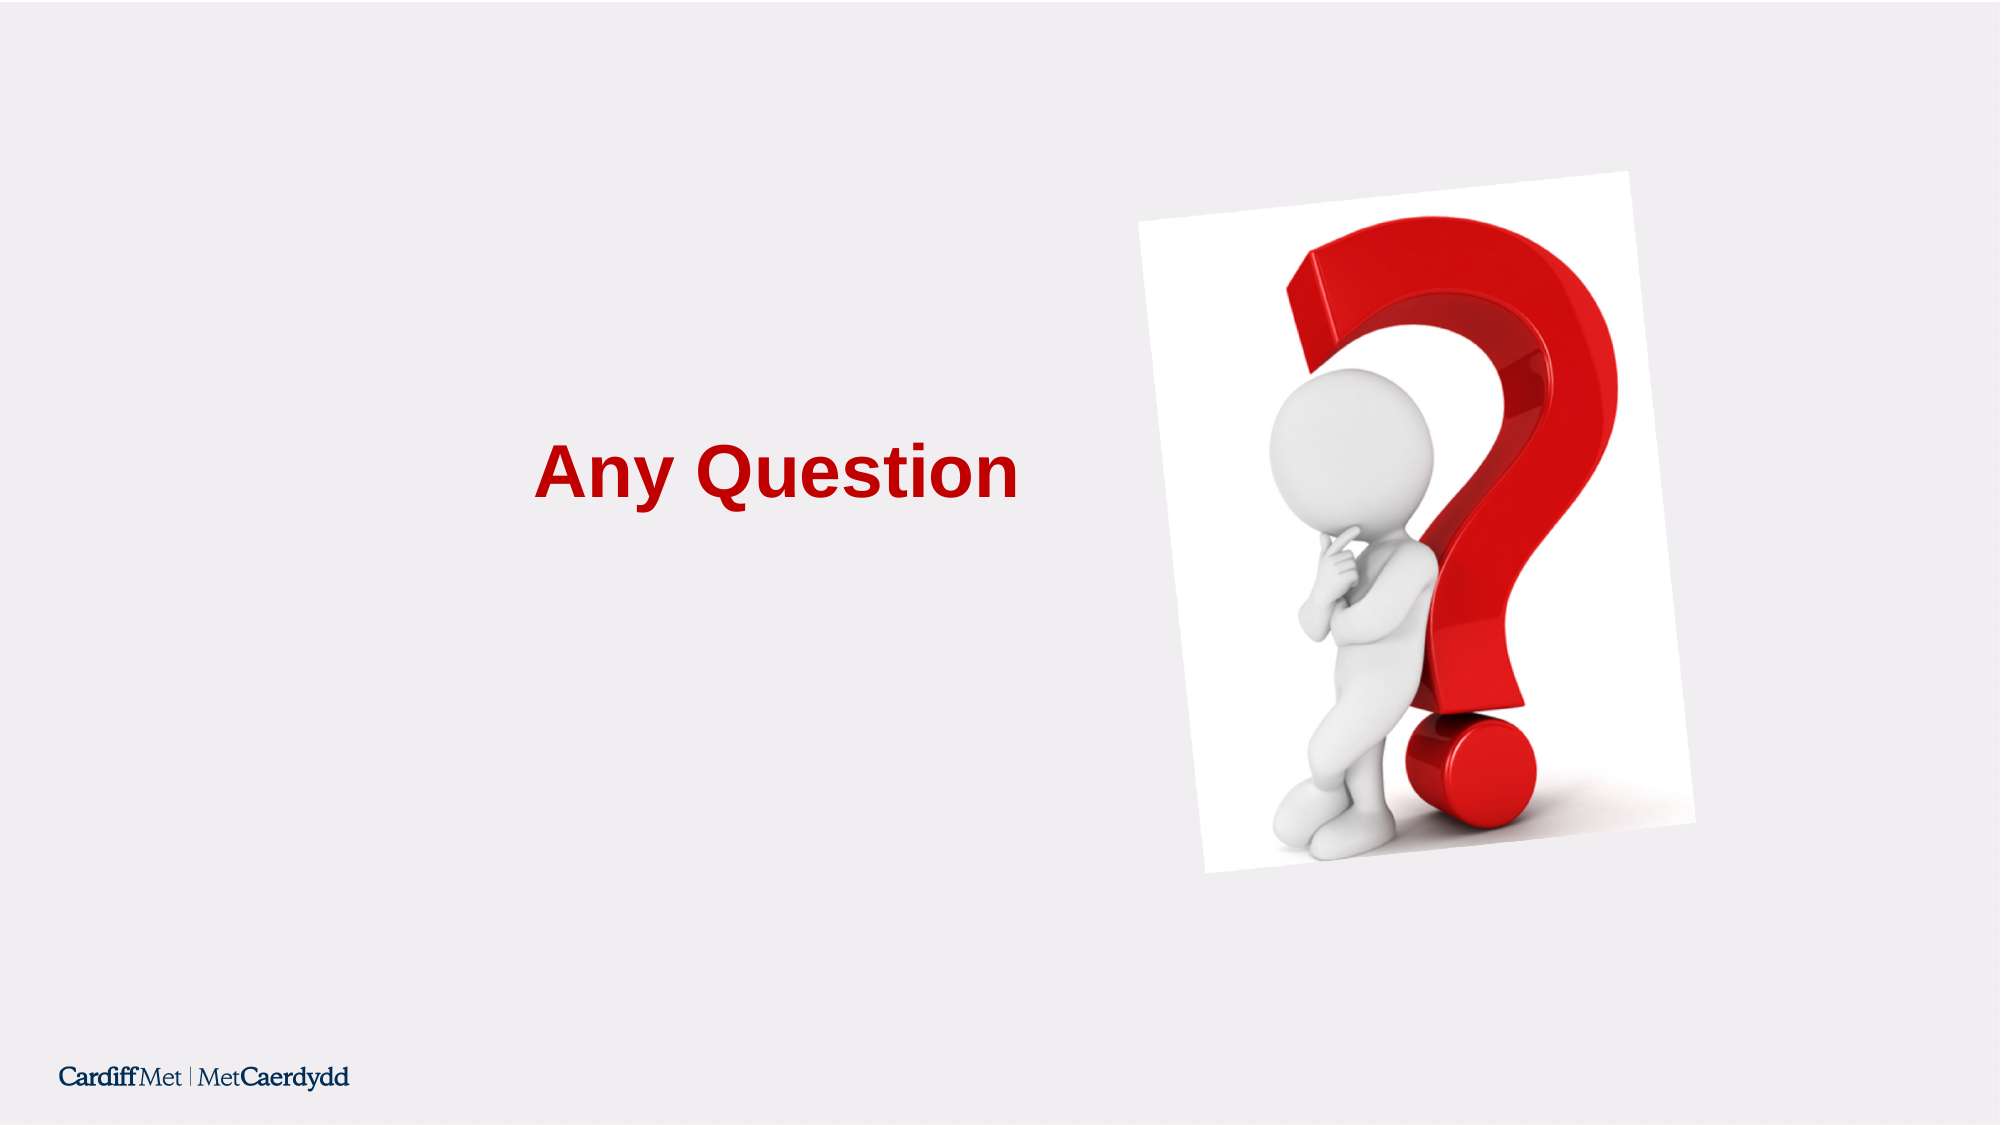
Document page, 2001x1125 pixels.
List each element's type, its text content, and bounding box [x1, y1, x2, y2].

text_box Any Question [518, 415, 1036, 520]
picture [0, 2, 2000, 1125]
